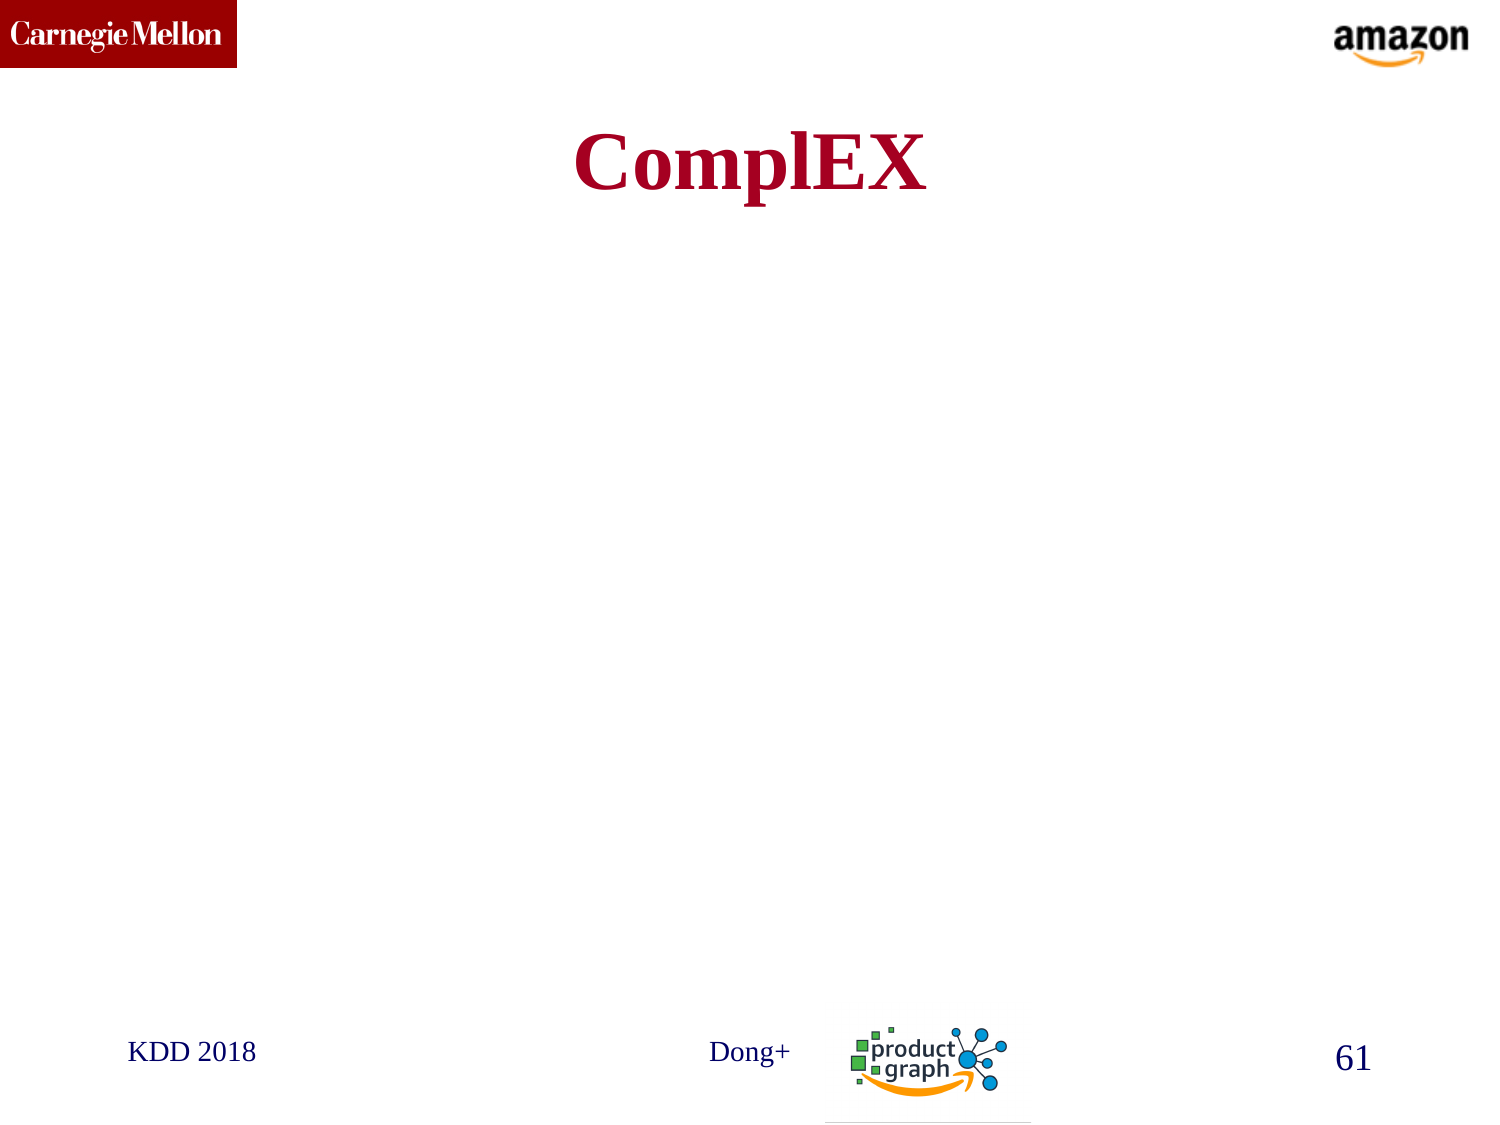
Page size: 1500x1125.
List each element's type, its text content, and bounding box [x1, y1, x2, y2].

footer Dong+ [512, 1024, 988, 1101]
picture [0, 0, 237, 68]
slide_number 61 [1074, 1024, 1388, 1101]
title ComplEX [112, 99, 1388, 213]
slide_number KDD 2018 [112, 1024, 426, 1101]
picture [1322, 4, 1484, 88]
